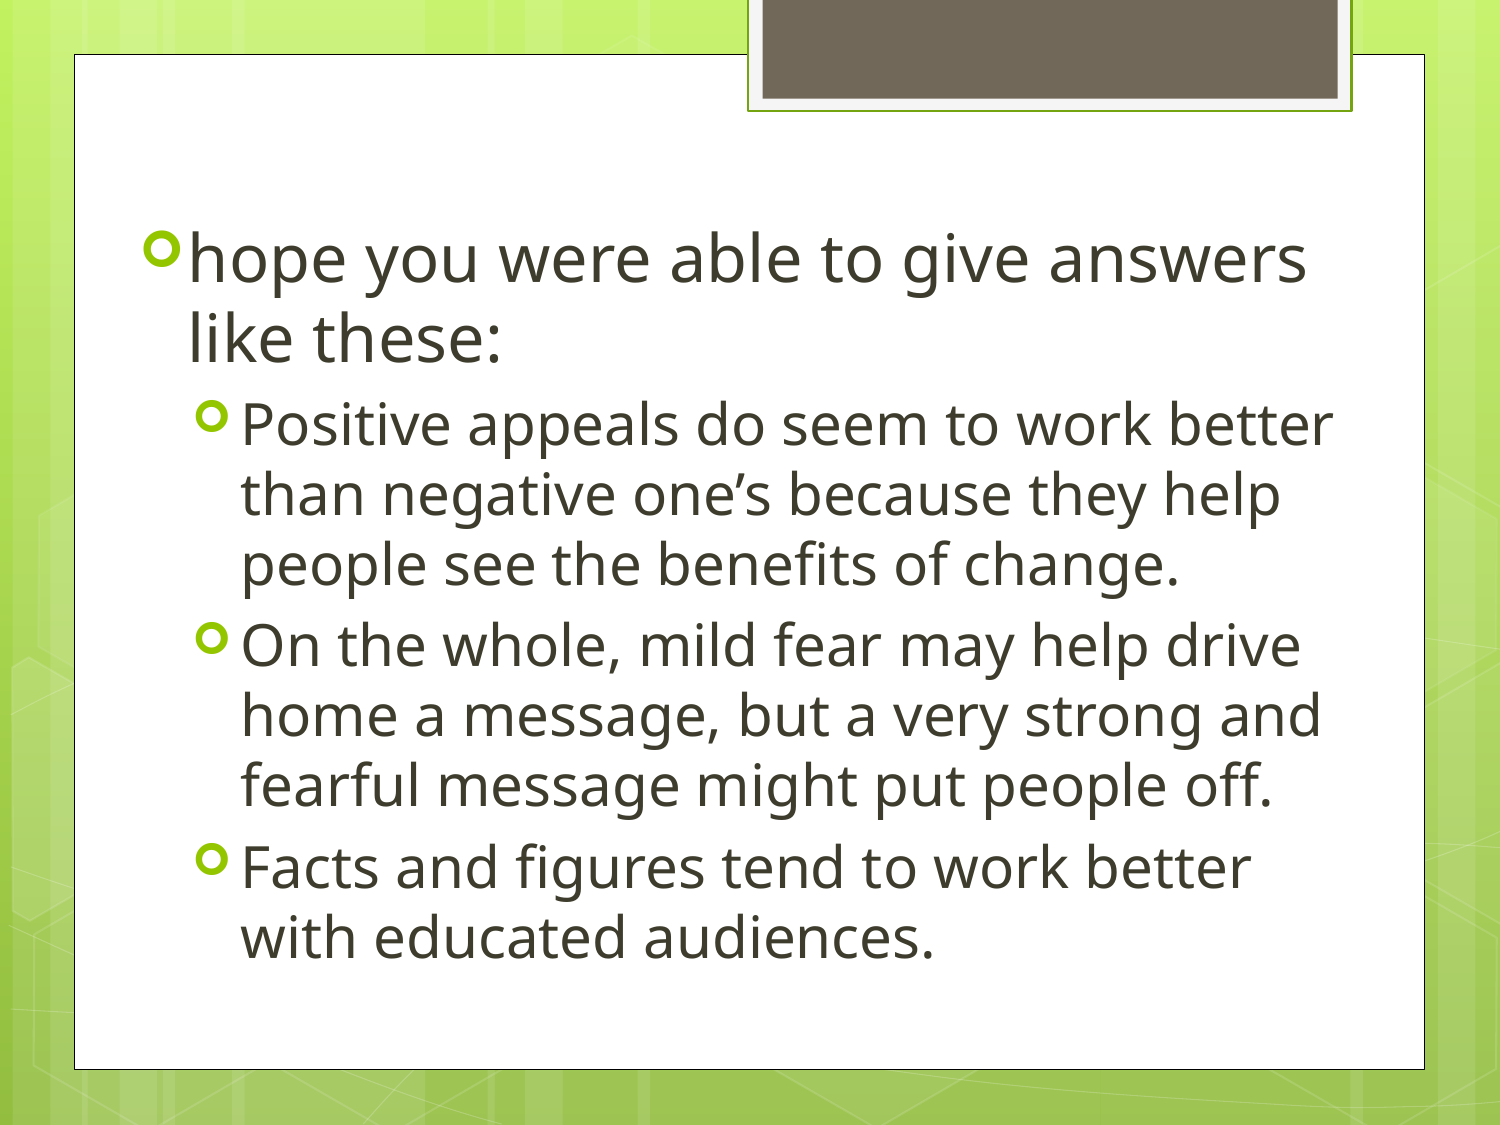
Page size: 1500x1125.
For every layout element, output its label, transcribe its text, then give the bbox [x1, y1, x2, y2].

list hope you were able to give answers like these: Positive appeals do seem to work better than negative one’s because they help people see the benefits of change. On the whole, mild fear may help drive home a message, but a very strong and fearful message might put people off. Facts and figures tend to work better with educated audiences. [112, 208, 1376, 988]
